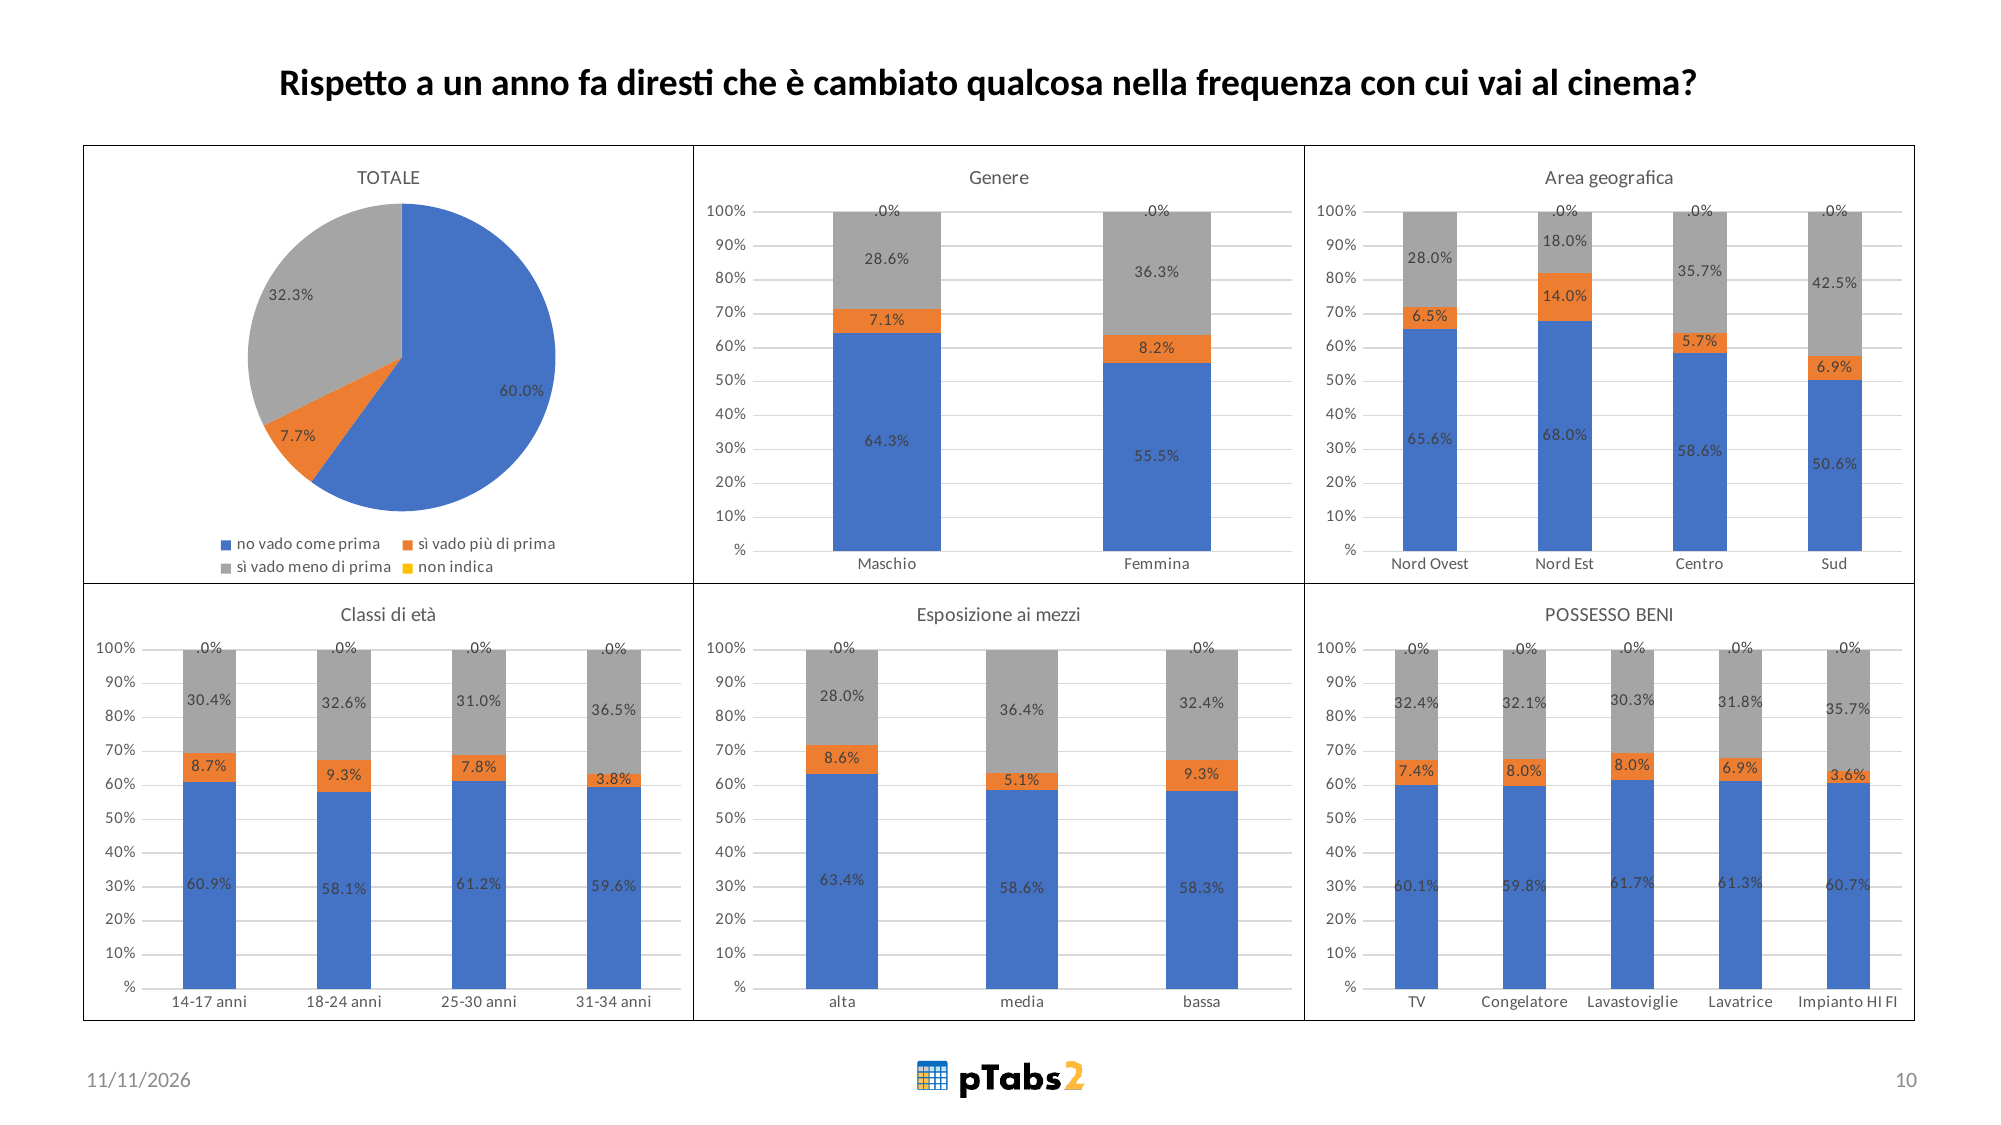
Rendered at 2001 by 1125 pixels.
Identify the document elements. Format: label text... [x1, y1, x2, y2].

chart [83, 145, 1915, 1021]
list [913, 1058, 1087, 1100]
title Rispetto a un anno fa diresti che è cambiato qualcosa nella frequenza con cui vai al cinema? [104, 52, 1875, 115]
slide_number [70, 1055, 512, 1103]
slide_number 10 [1482, 1055, 1933, 1103]
